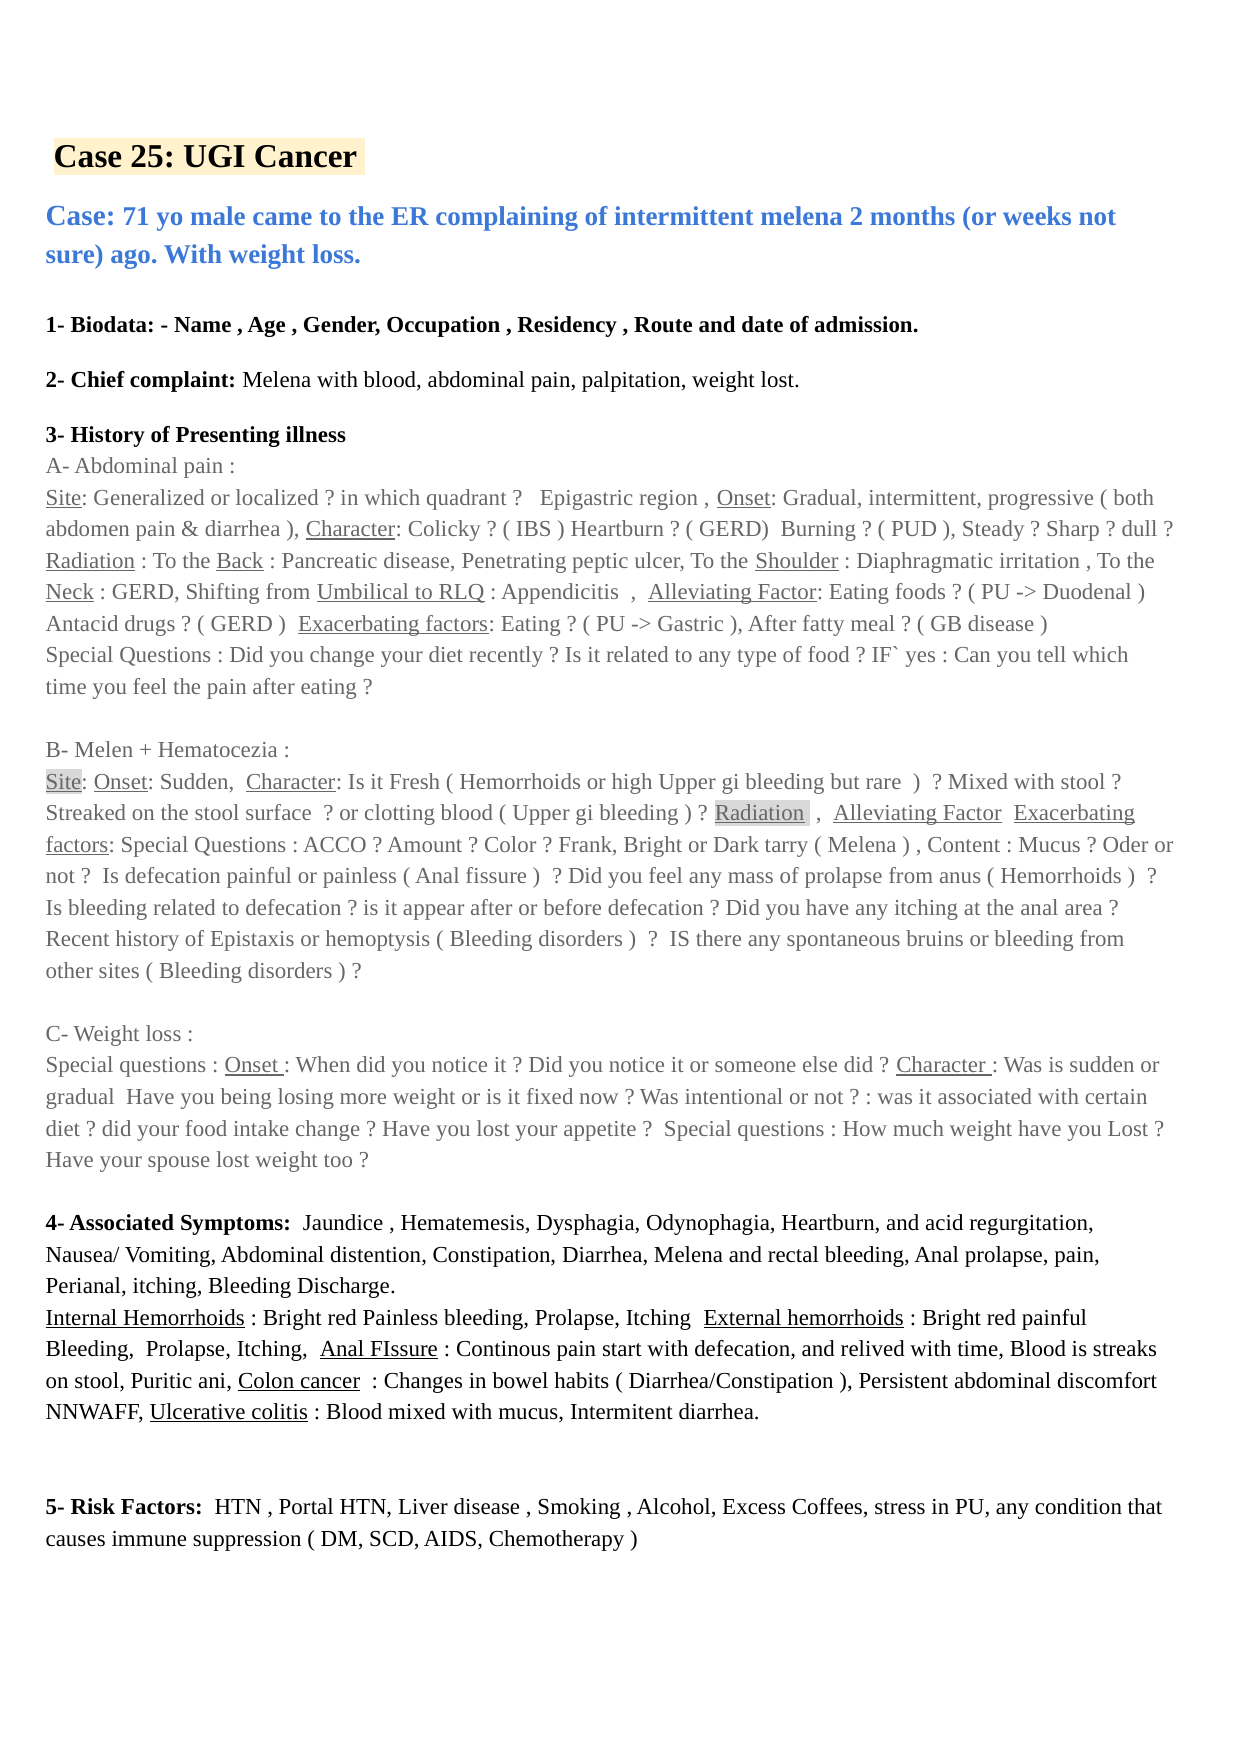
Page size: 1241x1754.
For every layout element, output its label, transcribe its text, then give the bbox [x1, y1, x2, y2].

text_box Case 25: UGI Cancer Case: 71 yo male came to the ER complaining of intermittent melena 2 months (or weeks not sure) ago. With weight loss. 1- Biodata: - Name , Age , Gender, Occupation , Residency , Route and date of admission. 2- Chief complaint: Melena with blood, abdominal pain, palpitation, weight lost. 3- History of Presenting illness A- Abdominal pain : Site: Generalized or localized ? in which quadrant ? Epigastric region , Onset: Gradual, intermittent, progressive ( both abdomen pain & diarrhea ), Character: Colicky ? ( IBS ) Heartburn ? ( GERD) Burning ? ( PUD ), Steady ? Sharp ? dull ? Radiation : To the Back : Pancreatic disease, Penetrating peptic ulcer, To the Shoulder : Diaphragmatic irritation , To the Neck : GERD, Shifting from Umbilical to RLQ : Appendicitis , Alleviating Factor: Eating foods ? ( PU -> Duodenal ) Antacid drugs ? ( GERD ) Exacerbating factors: Eating ? ( PU -> Gastric ), After fatty meal ? ( GB disease ) Special Questions : Did you change your diet recently ? Is it related to any type of food ? IF` yes : Can you tell which time you feel the pain after eating ? B- Melen + Hematocezia : Site: Onset: Sudden, Character: Is it Fresh ( Hemorrhoids or high Upper gi bleeding but rare ) ? Mixed with stool ? Streaked on the stool surface ? or clotting blood ( Upper gi bleeding ) ? Radiation , Alleviating Factor Exacerbating factors: Special Questions : ACCO ? Amount ? Color ? Frank, Bright or Dark tarry ( Melena ) , Content : Mucus ? Oder or not ? Is defecation painful or painless ( Anal fissure ) ? Did you feel any mass of prolapse from anus ( Hemorrhoids ) ? Is bleeding related to defecation ? is it appear after or before defecation ? Did you have any itching at the anal area ? Recent history of Epistaxis or hemoptysis ( Bleeding disorders ) ? IS there any spontaneous bruins or bleeding from other sites ( Bleeding disorders ) ? C- Weight loss : Special questions : Onset : When did you notice it ? Did you notice it or someone else did ? Character : Was is sudden or gradual Have you being losing more weight or is it fixed now ? Was intentional or not ? : was it associated with certain diet ? did your food intake change ? Have you lost your appetite ? Special questions : How much weight have you Lost ? Have your spouse lost weight too ? 4- Associated Symptoms: Jaundice , Hematemesis, Dysphagia, Odynophagia, Heartburn, and acid regurgitation, Nausea/ Vomiting, Abdominal distention, Constipation, Diarrhea, Melena and rectal bleeding, Anal prolapse, pain, Perianal, itching, Bleeding Discharge. Internal Hemorrhoids : Bright red Painless bleeding, Prolapse, Itching External hemorrhoids : Bright red painful Bleeding, Prolapse, Itching, Anal FIssure : Continous pain start with defecation, and relived with time, Blood is streaks on stool, Puritic ani, Colon cancer : Changes in bowel habits ( Diarrhea/Constipation ), Persistent abdominal discomfort NNWAFF, Ulcerative colitis : Blood mixed with mucus, Intermitent diarrhea. 5- Risk Factors: HTN , Portal HTN, Liver disease , Smoking , Alcohol, Excess Coffees, stress in PU, any condition that causes immune suppression ( DM, SCD, AIDS, Chemotherapy ) [24, 107, 1196, 1754]
